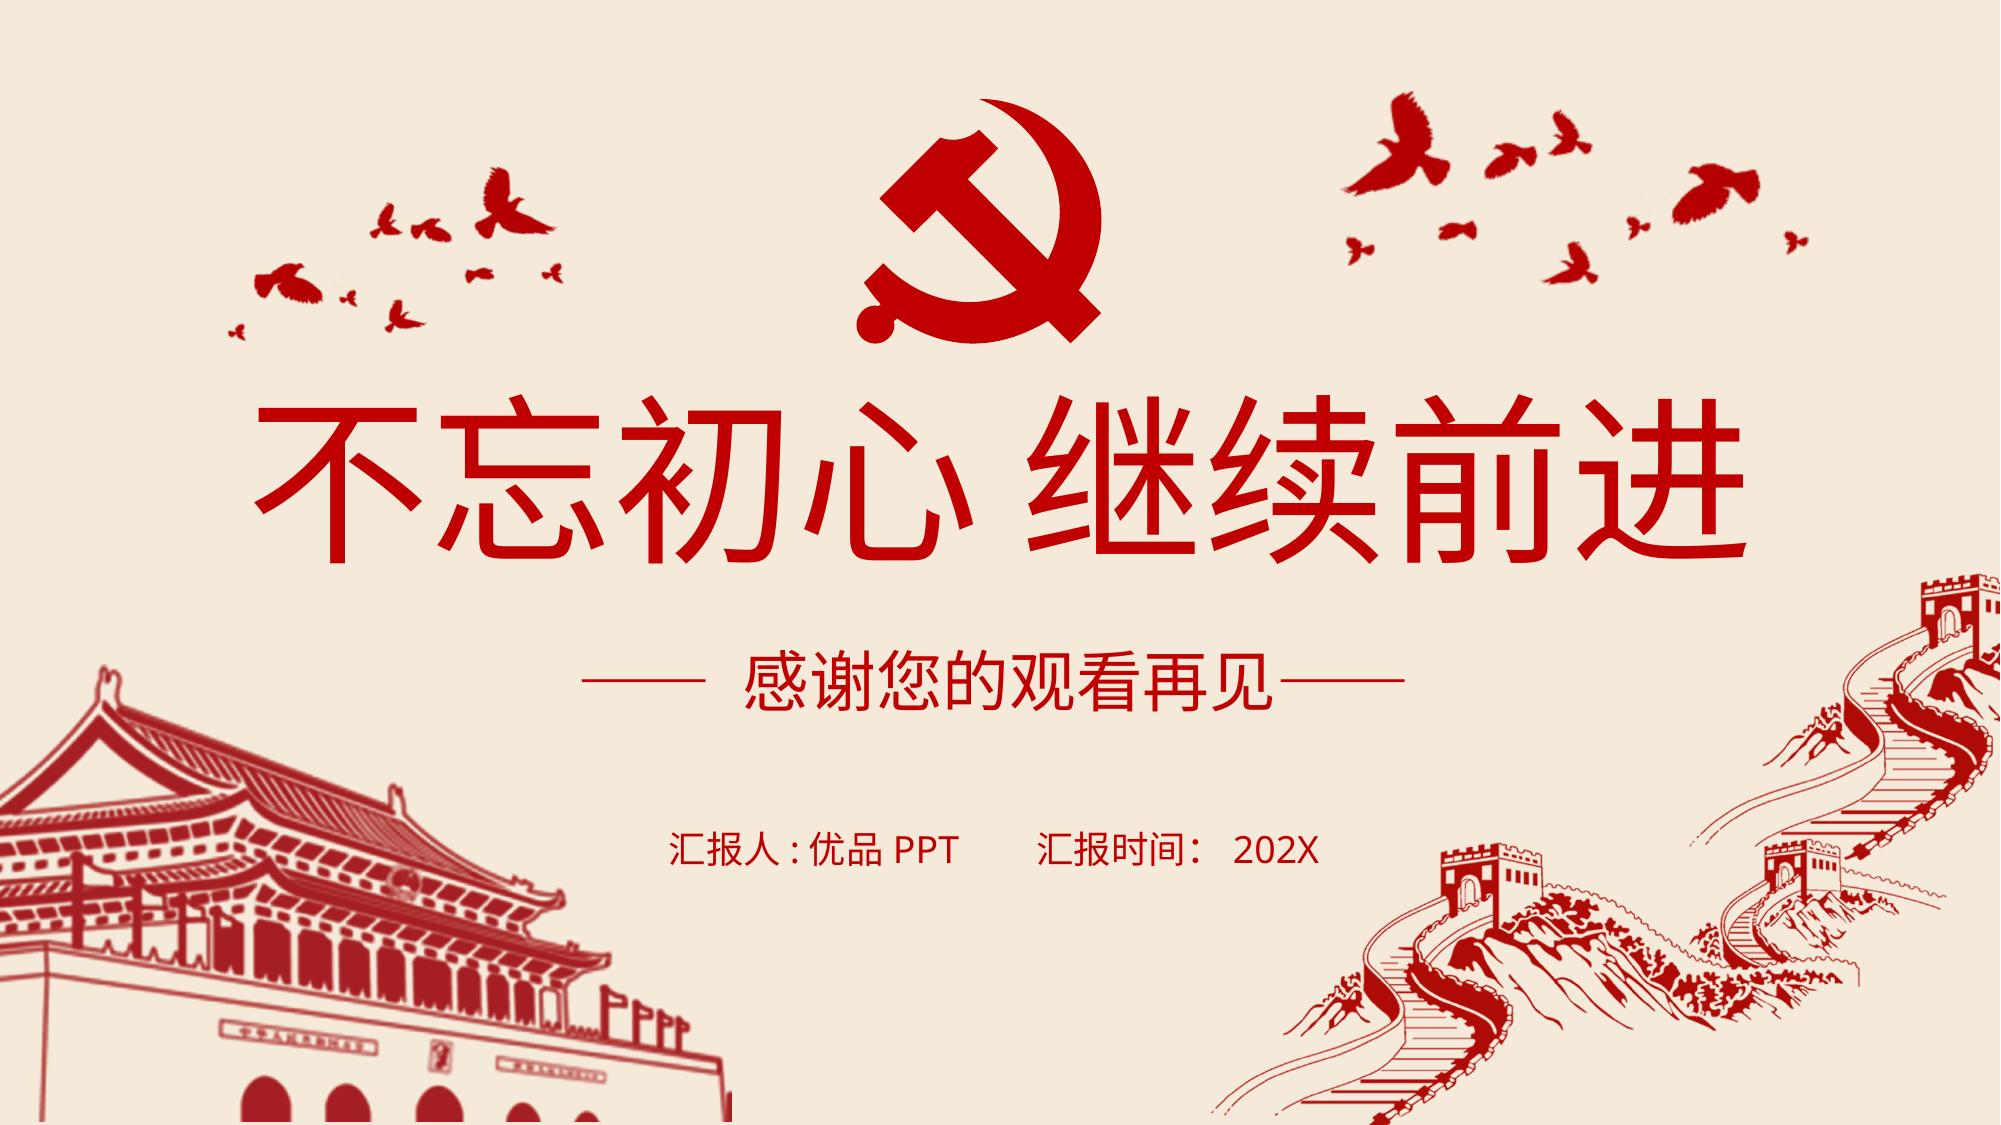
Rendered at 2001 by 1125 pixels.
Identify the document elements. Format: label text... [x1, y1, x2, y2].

text_box —— 感谢您的观看再见—— [563, 632, 1148, 727]
picture [1339, 90, 1809, 286]
text_box 汇报人:优品PPT 汇报时间：202X [732, 819, 1148, 879]
text_box 不忘初心 继续前进 [231, 359, 1769, 594]
picture [206, 156, 572, 365]
picture [0, 664, 732, 1122]
text_box [856, 99, 1102, 344]
picture [1148, 450, 2000, 1125]
